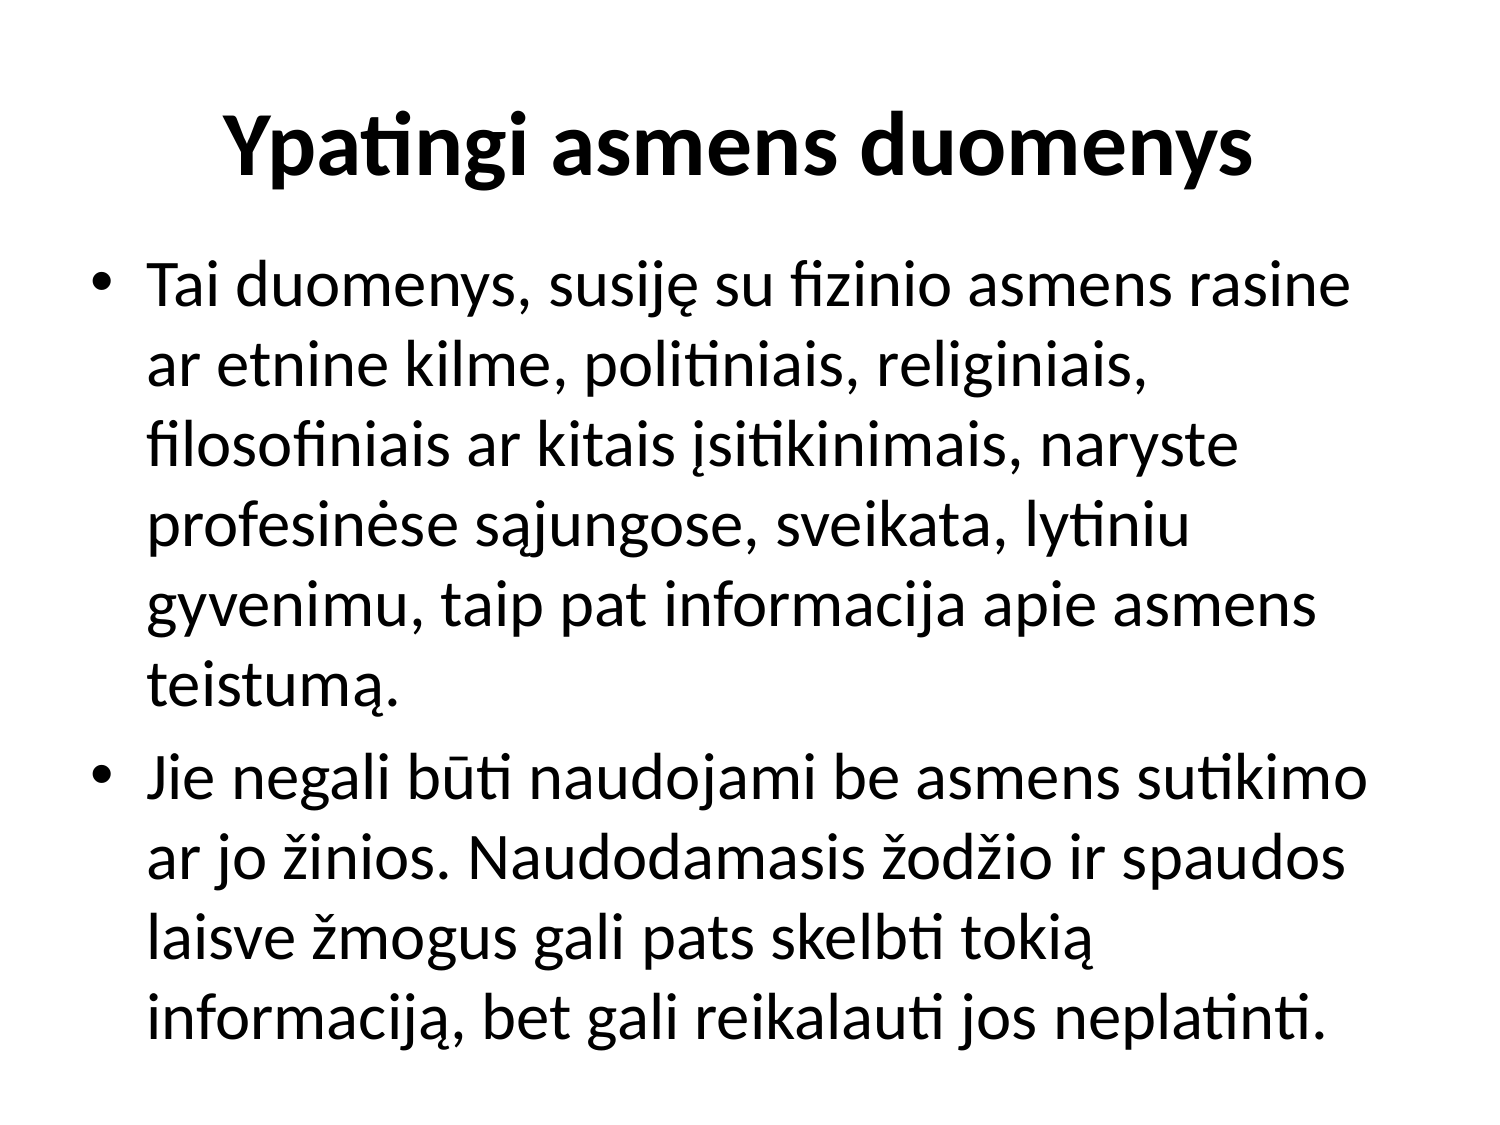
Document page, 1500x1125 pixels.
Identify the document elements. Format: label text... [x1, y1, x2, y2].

title Ypatingi asmens duomenys [74, 44, 1426, 232]
list Tai duomenys, susiję su fizinio asmens rasine ar etnine kilme, politiniais, religiniais, filosofiniais ar kitais įsitikinimais, naryste profesinėse sąjungose, sveikata, lytiniu gyvenimu, taip pat informacija apie asmens teistumą. Jie negali būti naudojami be asmens sutikimo ar jo žinios. Naudodamasis žodžio ir spaudos laisve žmogus gali pats skelbti tokią informaciją, bet gali reikalauti jos neplatinti. [74, 232, 1426, 976]
